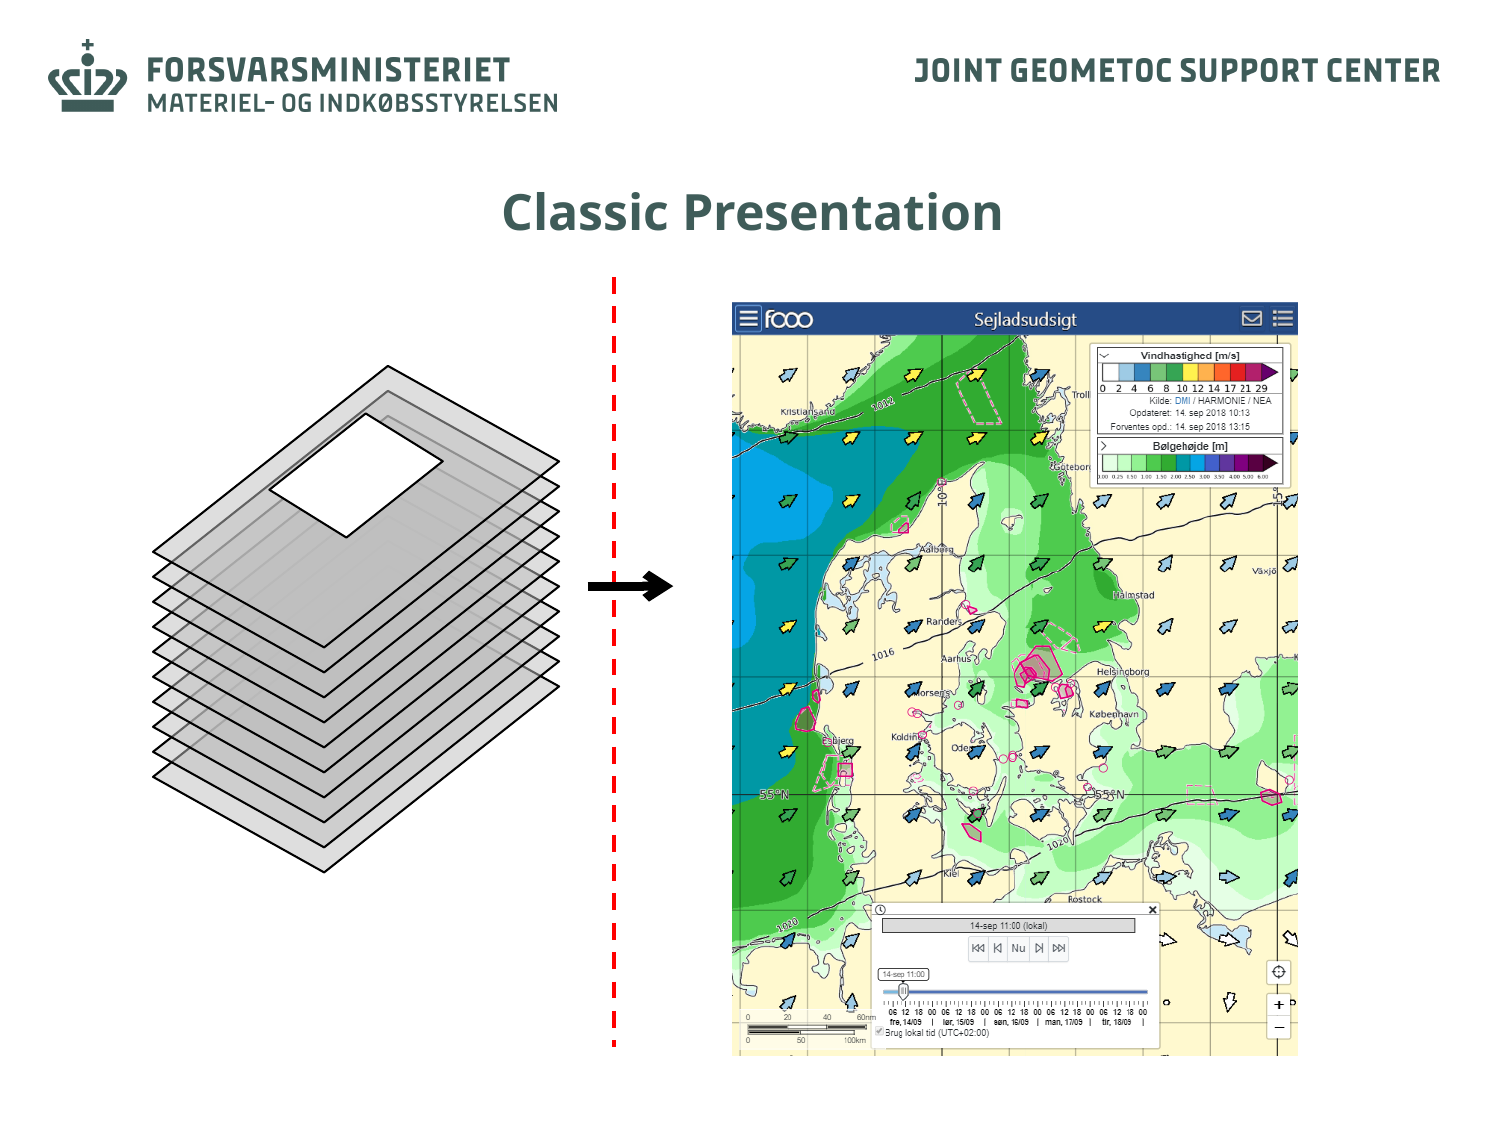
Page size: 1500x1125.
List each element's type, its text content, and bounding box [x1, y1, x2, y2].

picture [915, 58, 1440, 82]
text_box Classic Presentation [106, 172, 1400, 248]
picture [732, 301, 1298, 1056]
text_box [168, 415, 544, 823]
picture [781, 496, 795, 506]
picture [48, 39, 557, 112]
